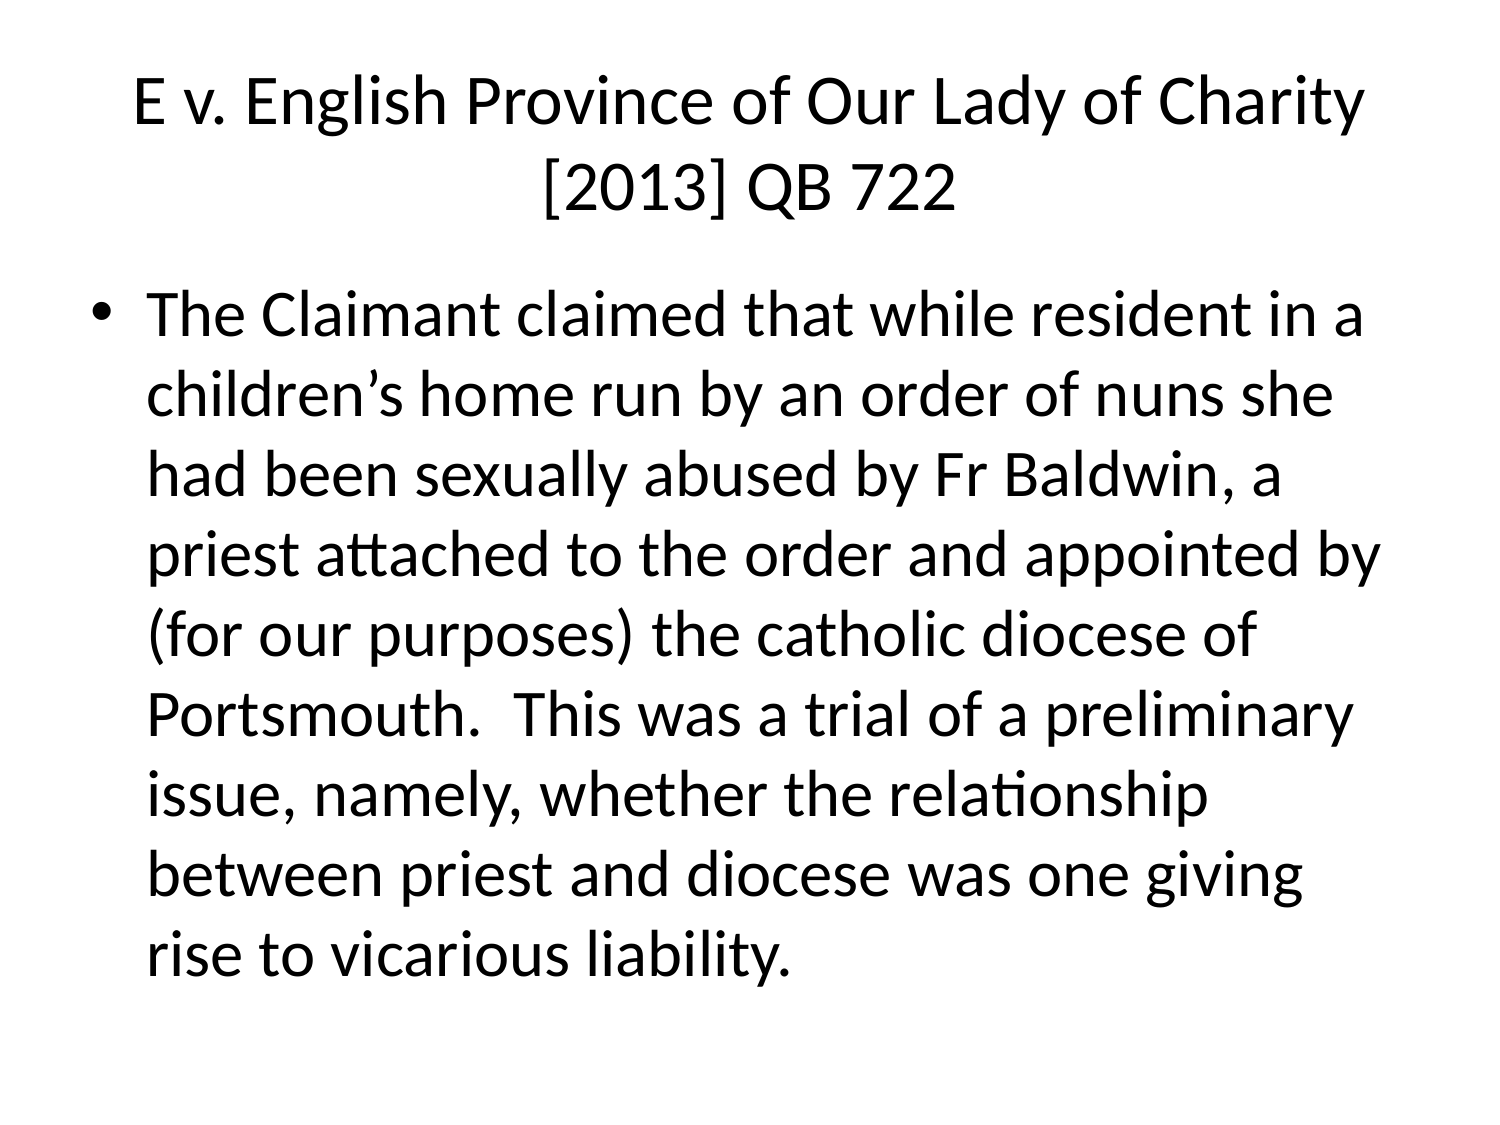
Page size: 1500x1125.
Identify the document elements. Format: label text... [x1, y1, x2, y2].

title E v. English Province of Our Lady of Charity [2013] QB 722 [75, 45, 1425, 233]
list The Claimant claimed that while resident in a children’s home run by an order of nuns she had been sexually abused by Fr Baldwin, a priest attached to the order and appointed by (for our purposes) the catholic diocese of Portsmouth. This was a trial of a preliminary issue, namely, whether the relationship between priest and diocese was one giving rise to vicarious liability. [75, 262, 1425, 1005]
